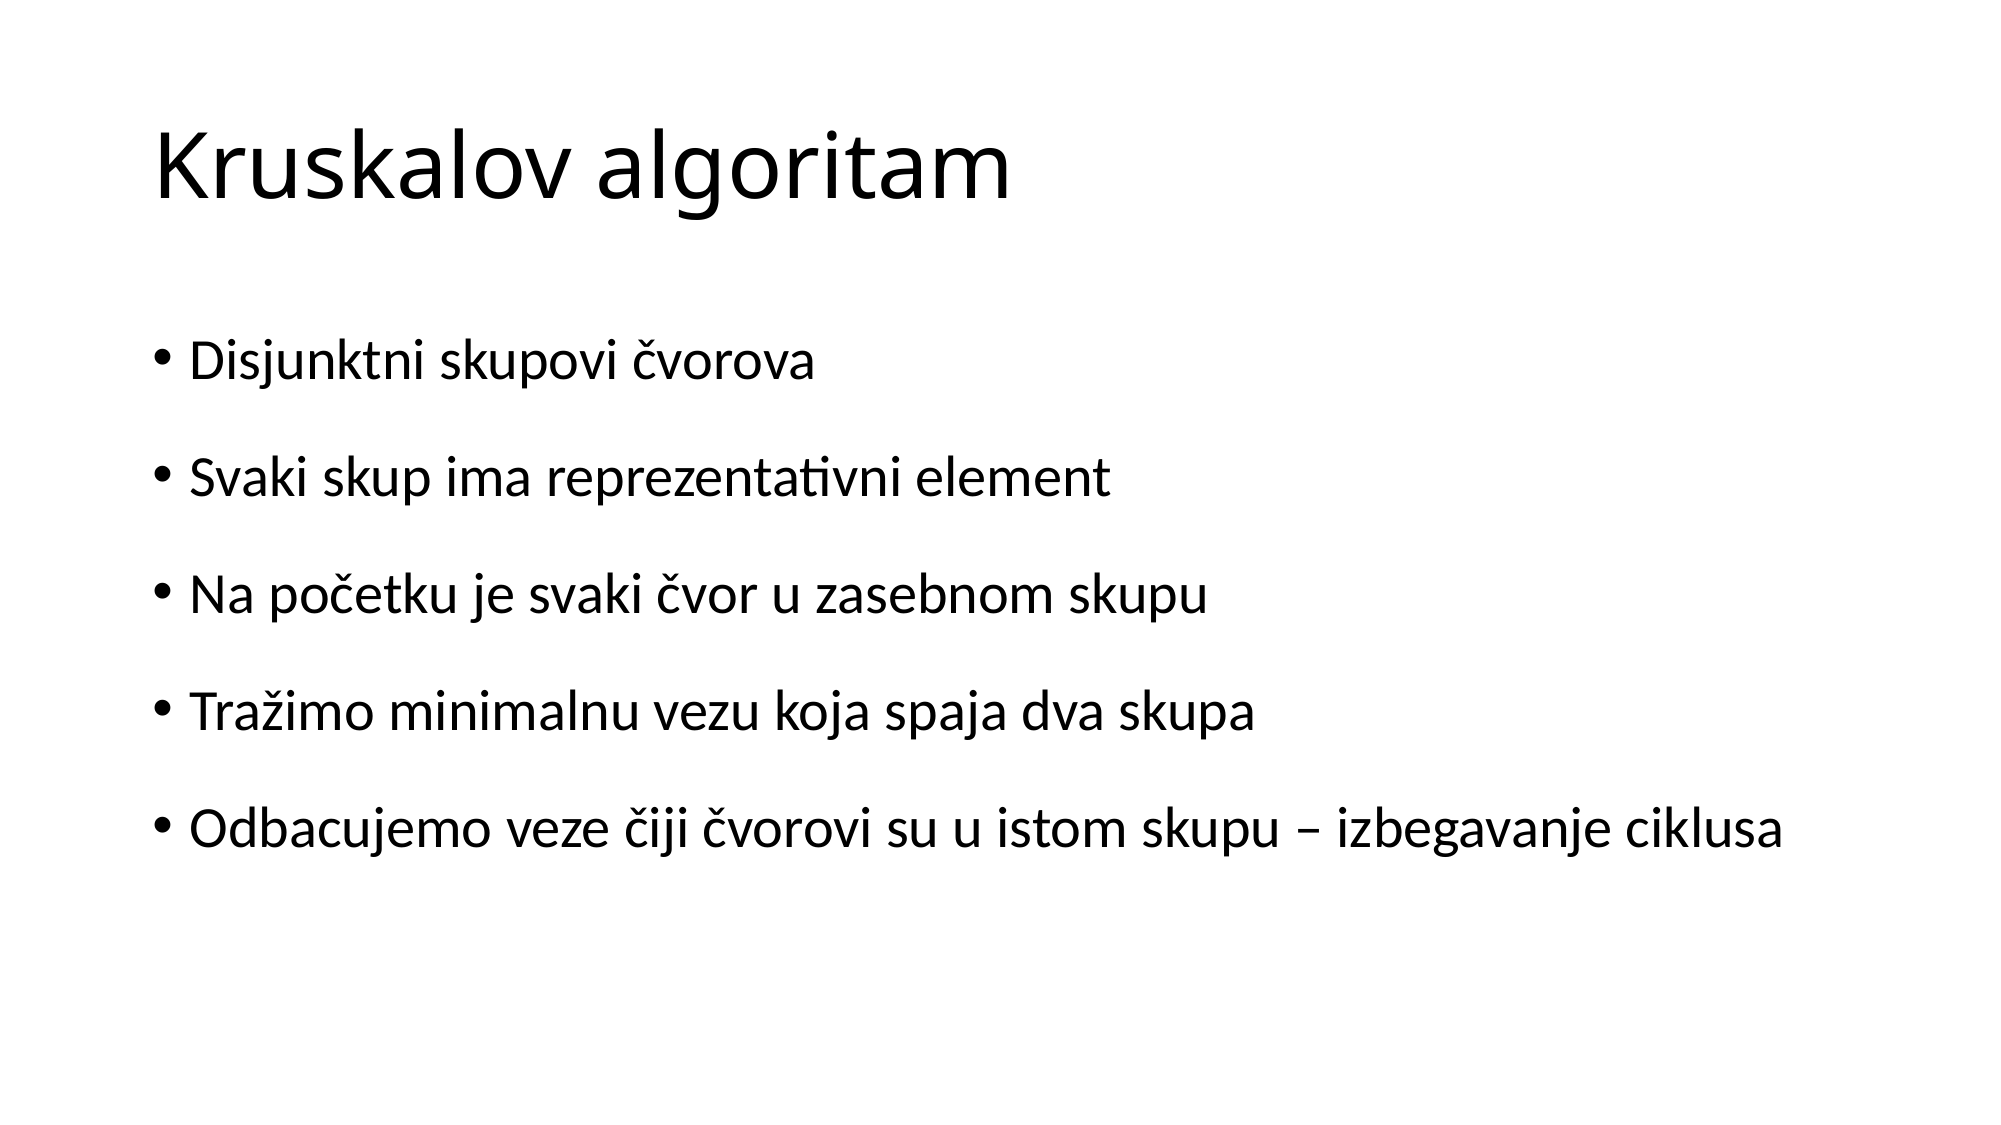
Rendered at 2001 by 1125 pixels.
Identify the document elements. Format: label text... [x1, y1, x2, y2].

title Kruskalov algoritam [137, 59, 1863, 278]
list Disjunktni skupovi čvorova Svaki skup ima reprezentativni element Na početku je svaki čvor u zasebnom skupu Tražimo minimalnu vezu koja spaja dva skupa Odbacujemo veze čiji čvorovi su u istom skupu – izbegavanje ciklusa [137, 299, 1863, 1014]
